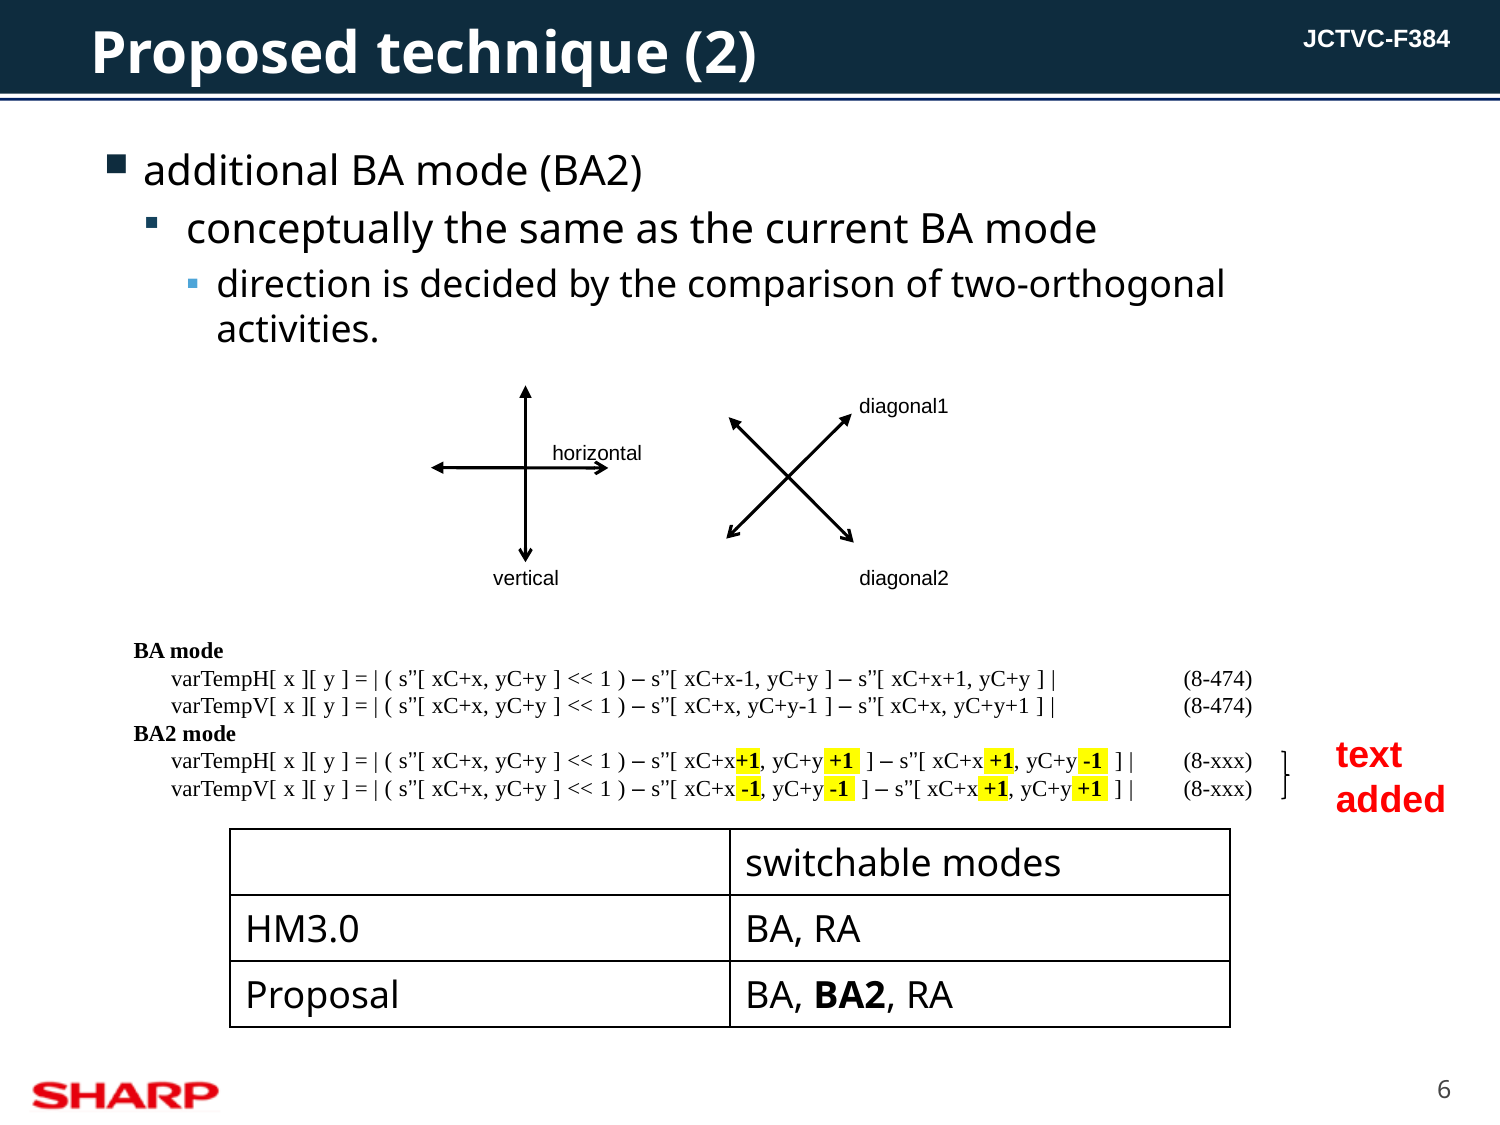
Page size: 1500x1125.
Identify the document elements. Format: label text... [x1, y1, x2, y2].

text_box diagonal2 [844, 557, 1022, 598]
title Proposed technique (2) [74, 15, 1426, 85]
text_box text added [1321, 722, 1500, 828]
table_cell HM3.0 [231, 896, 729, 960]
table_header switchable modes [731, 830, 1229, 894]
text_box horizontal [537, 432, 680, 473]
table_header [231, 830, 729, 894]
list additional BA mode (BA2) conceptually the same as the current BA mode direction is decided by the comparison of two-orthogonal activities. [74, 128, 1412, 921]
table_cell BA, RA [731, 896, 1229, 960]
text_box vertical [478, 557, 585, 598]
picture [0, 1068, 1500, 1125]
text_box diagonal1 [844, 385, 975, 426]
text_box BA mode varTempH[ x ][ y ] = | ( s’’[ xC+x, yC+y ] << 1 ) – s’’[ xC+x-1, yC+y ] – s’’[ xC+x+1, yC+y ] | (8‑474) varTempV[ x ][ y ] = | ( s’’[ xC+x, yC+y ] << 1 ) – s’’[ xC+x, yC+y-1 ] – s’’[ xC+x, yC+y+1 ] | (8‑474) BA2 mode varTempH[ x ][ y ] = | ( s’’[ xC+x, yC+y ] << 1 ) – s’’[ xC+x+1, yC+y +1 ] – s’’[ xC+x +1, yC+y -1 ] | (8‑xxx) varTempV[ x ][ y ] = | ( s’’[ xC+x, yC+y ] << 1 ) – s’’[ xC+x -1, yC+y -1 ] – s’’[ xC+x +1, yC+y +1 ] | (8‑xxx) [118, 628, 1412, 809]
text_box [1281, 750, 1290, 800]
slide_number 6 [1345, 1062, 1467, 1108]
table_cell BA, BA2, RA [731, 962, 1229, 1026]
table_cell Proposal [231, 962, 729, 1026]
